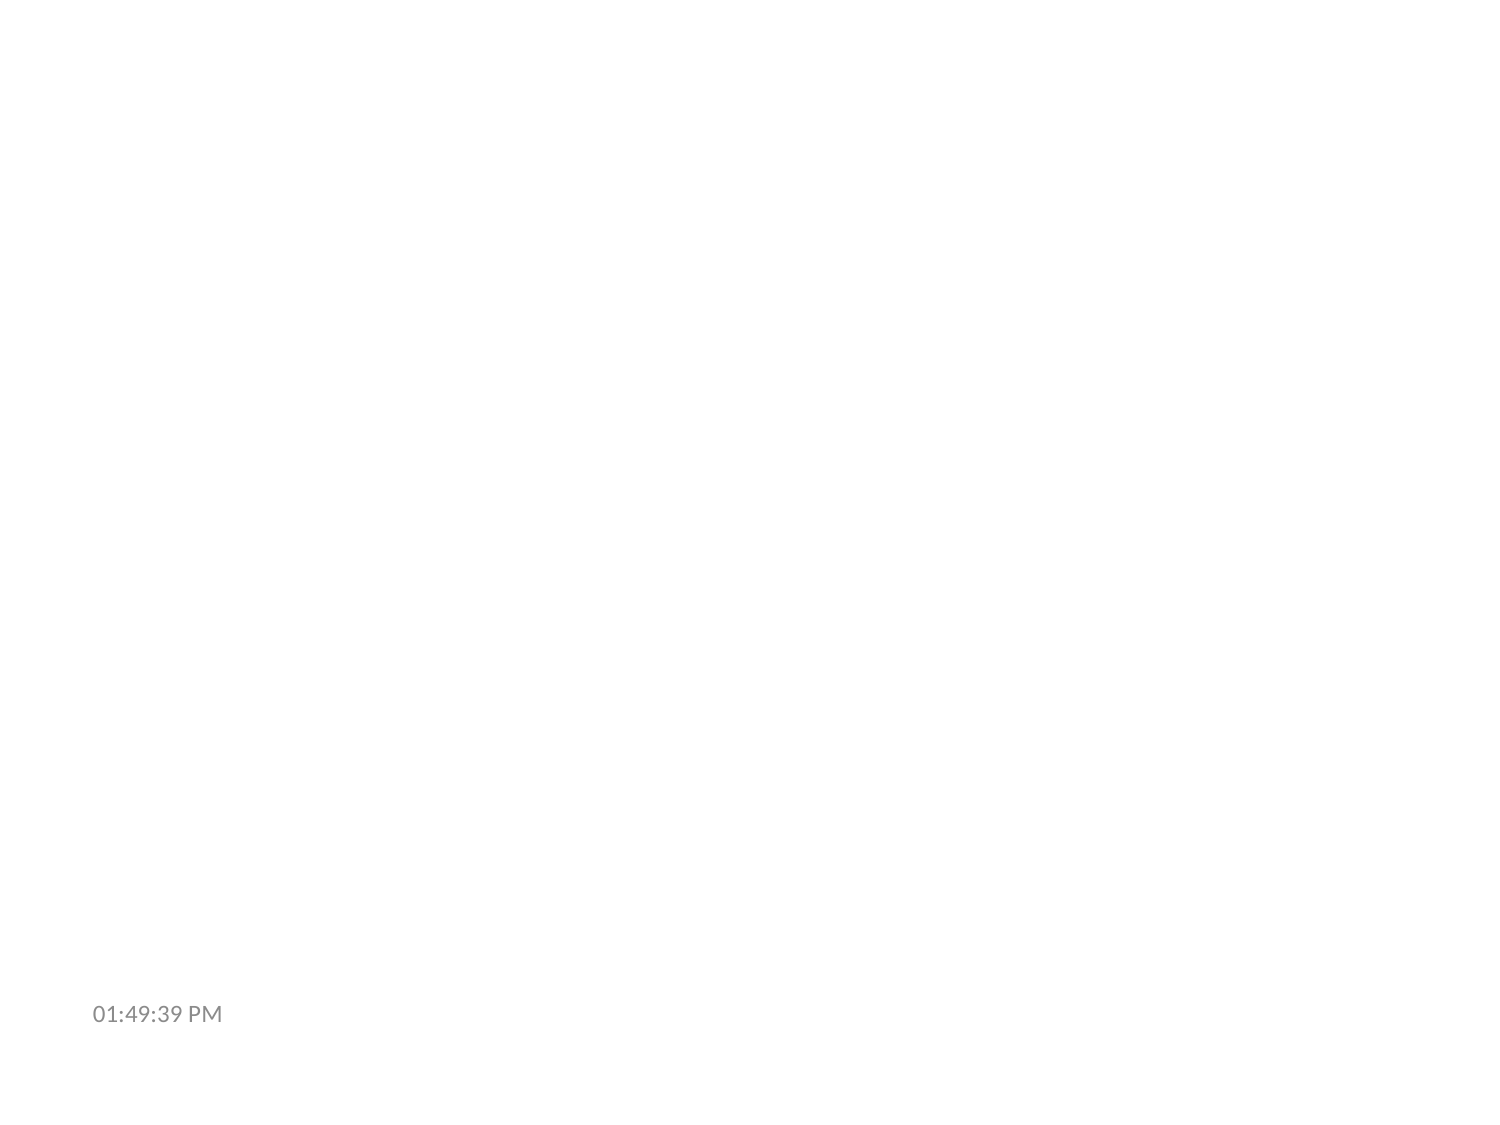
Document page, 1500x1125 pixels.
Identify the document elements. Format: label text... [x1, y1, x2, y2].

text_box 3:35:09 PM [77, 982, 428, 1043]
